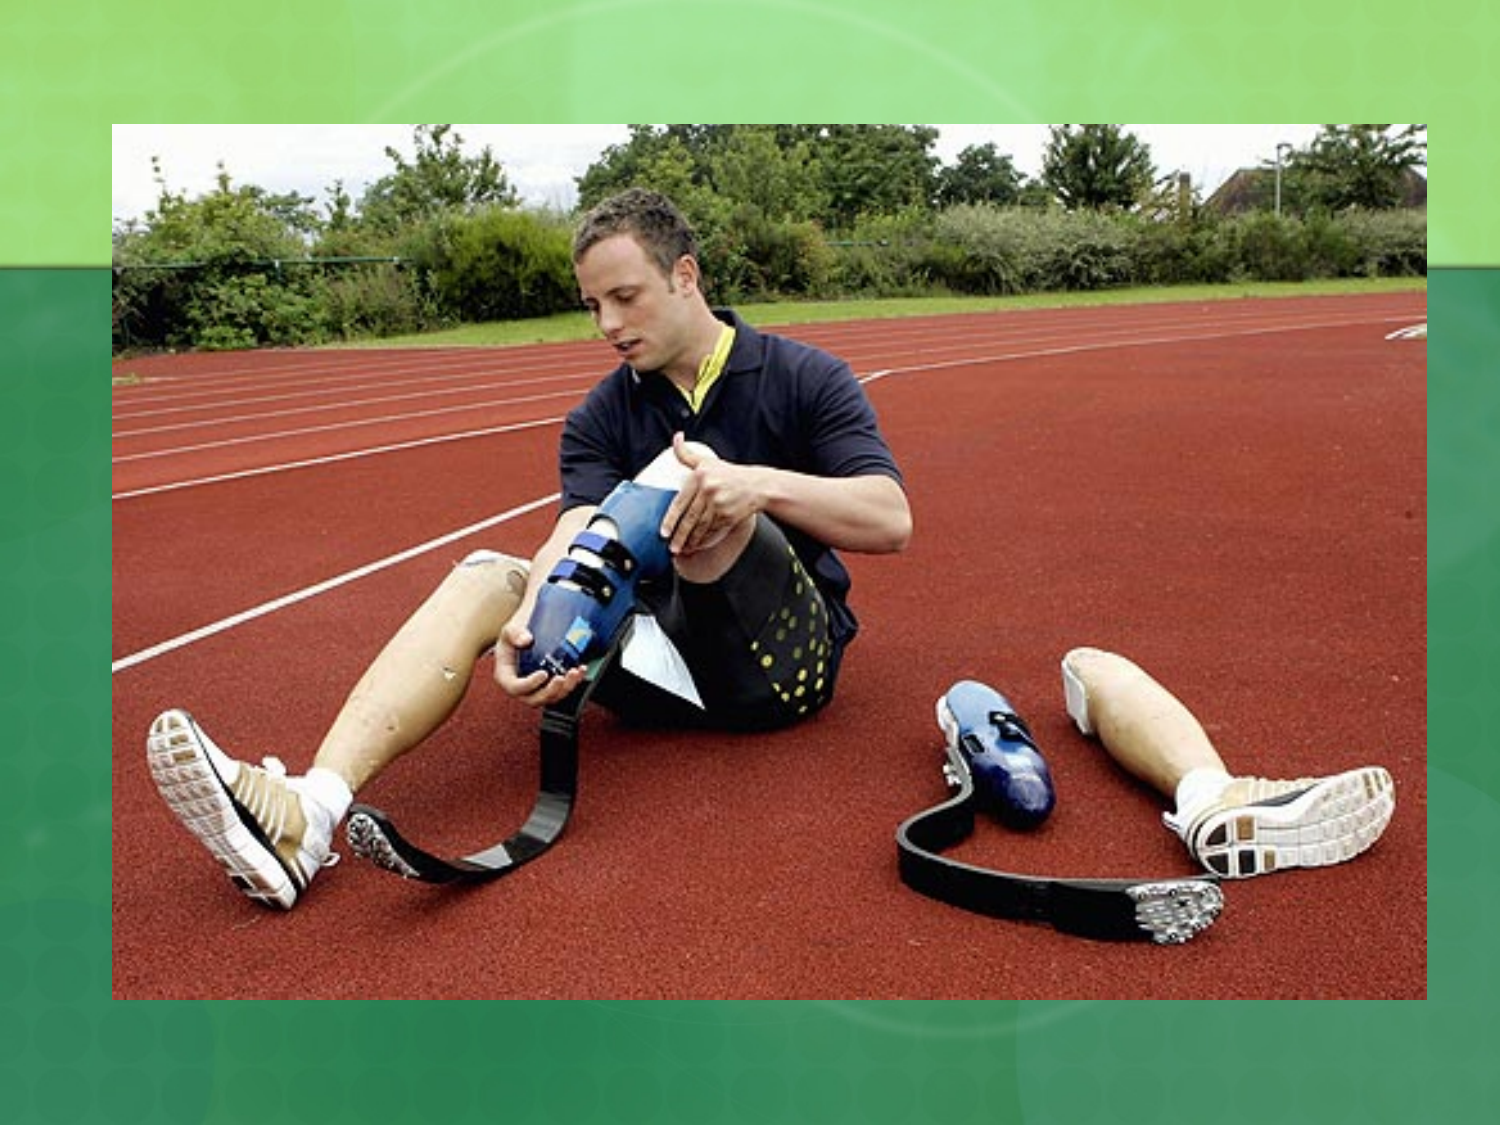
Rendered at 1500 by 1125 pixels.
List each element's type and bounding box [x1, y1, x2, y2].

list [112, 124, 1427, 1001]
picture [0, 0, 1500, 1125]
